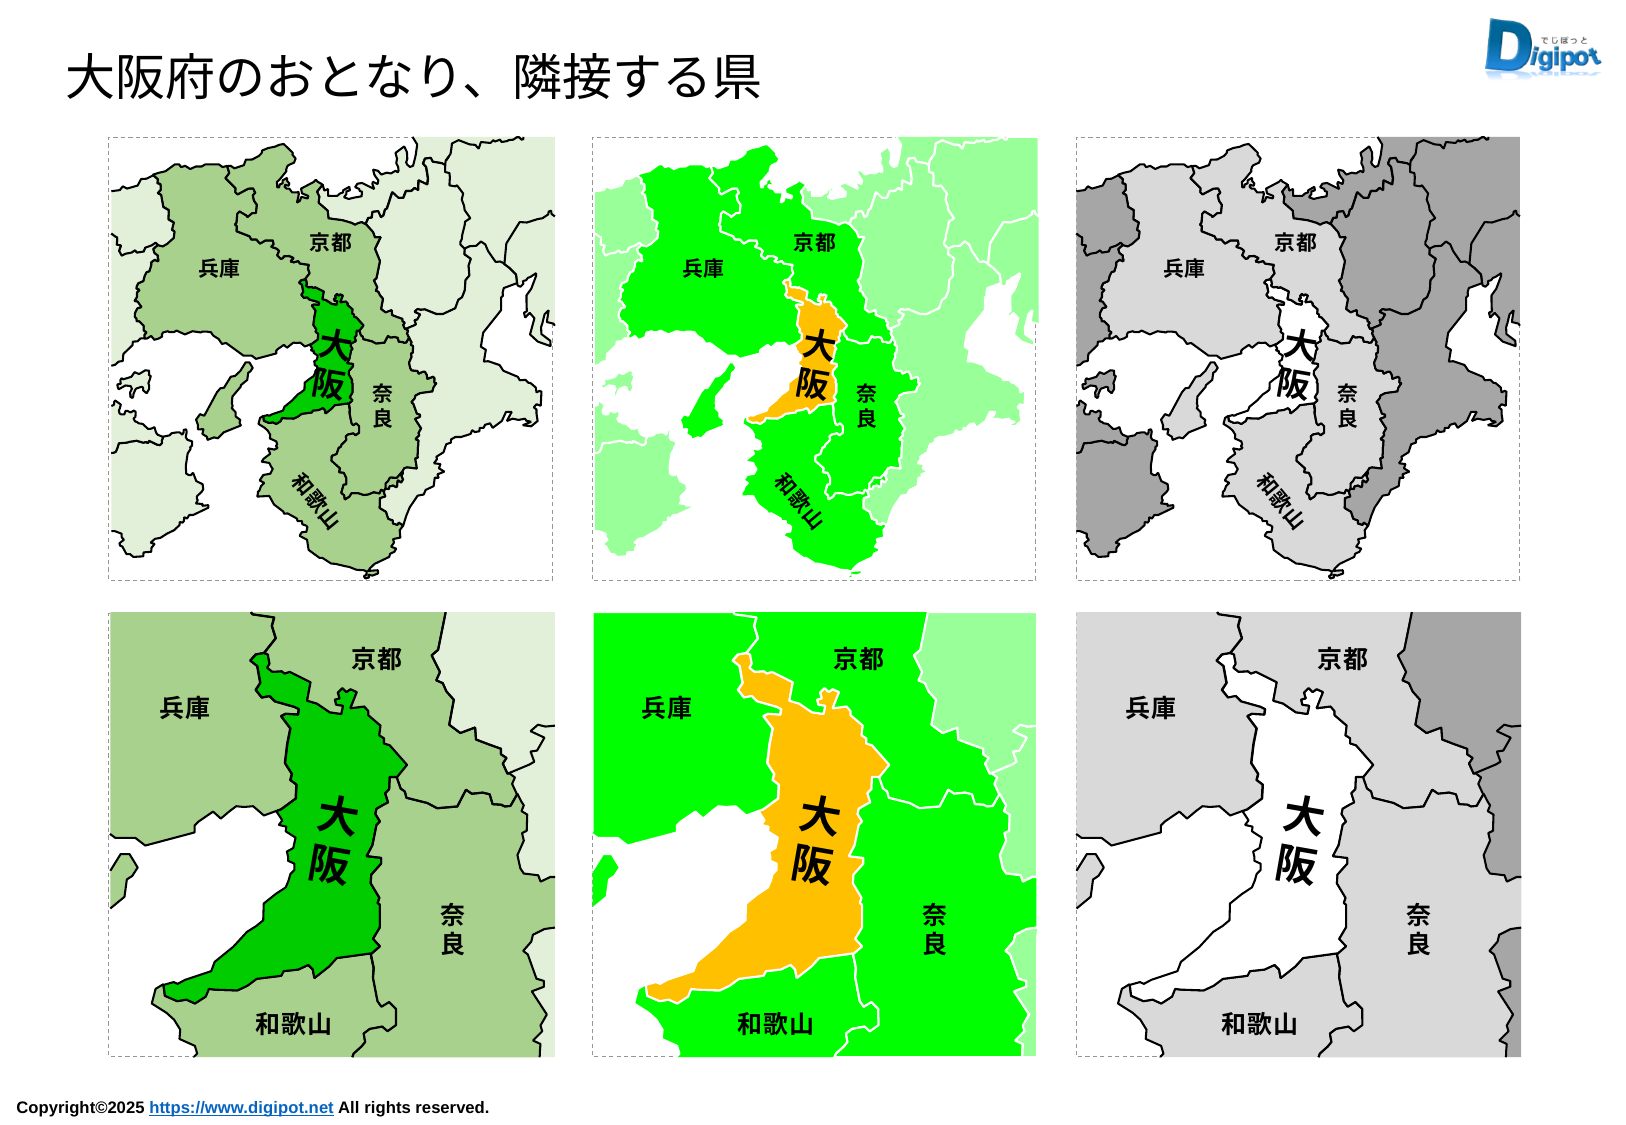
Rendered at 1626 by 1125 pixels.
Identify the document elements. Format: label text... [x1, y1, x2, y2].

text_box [1076, 612, 1522, 1058]
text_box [595, 136, 1039, 579]
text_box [109, 612, 555, 1058]
text_box 大阪府のおとなり、隣接する県 [50, 38, 777, 113]
picture [1485, 18, 1602, 82]
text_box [592, 612, 1038, 1058]
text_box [111, 136, 555, 579]
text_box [1076, 136, 1520, 579]
